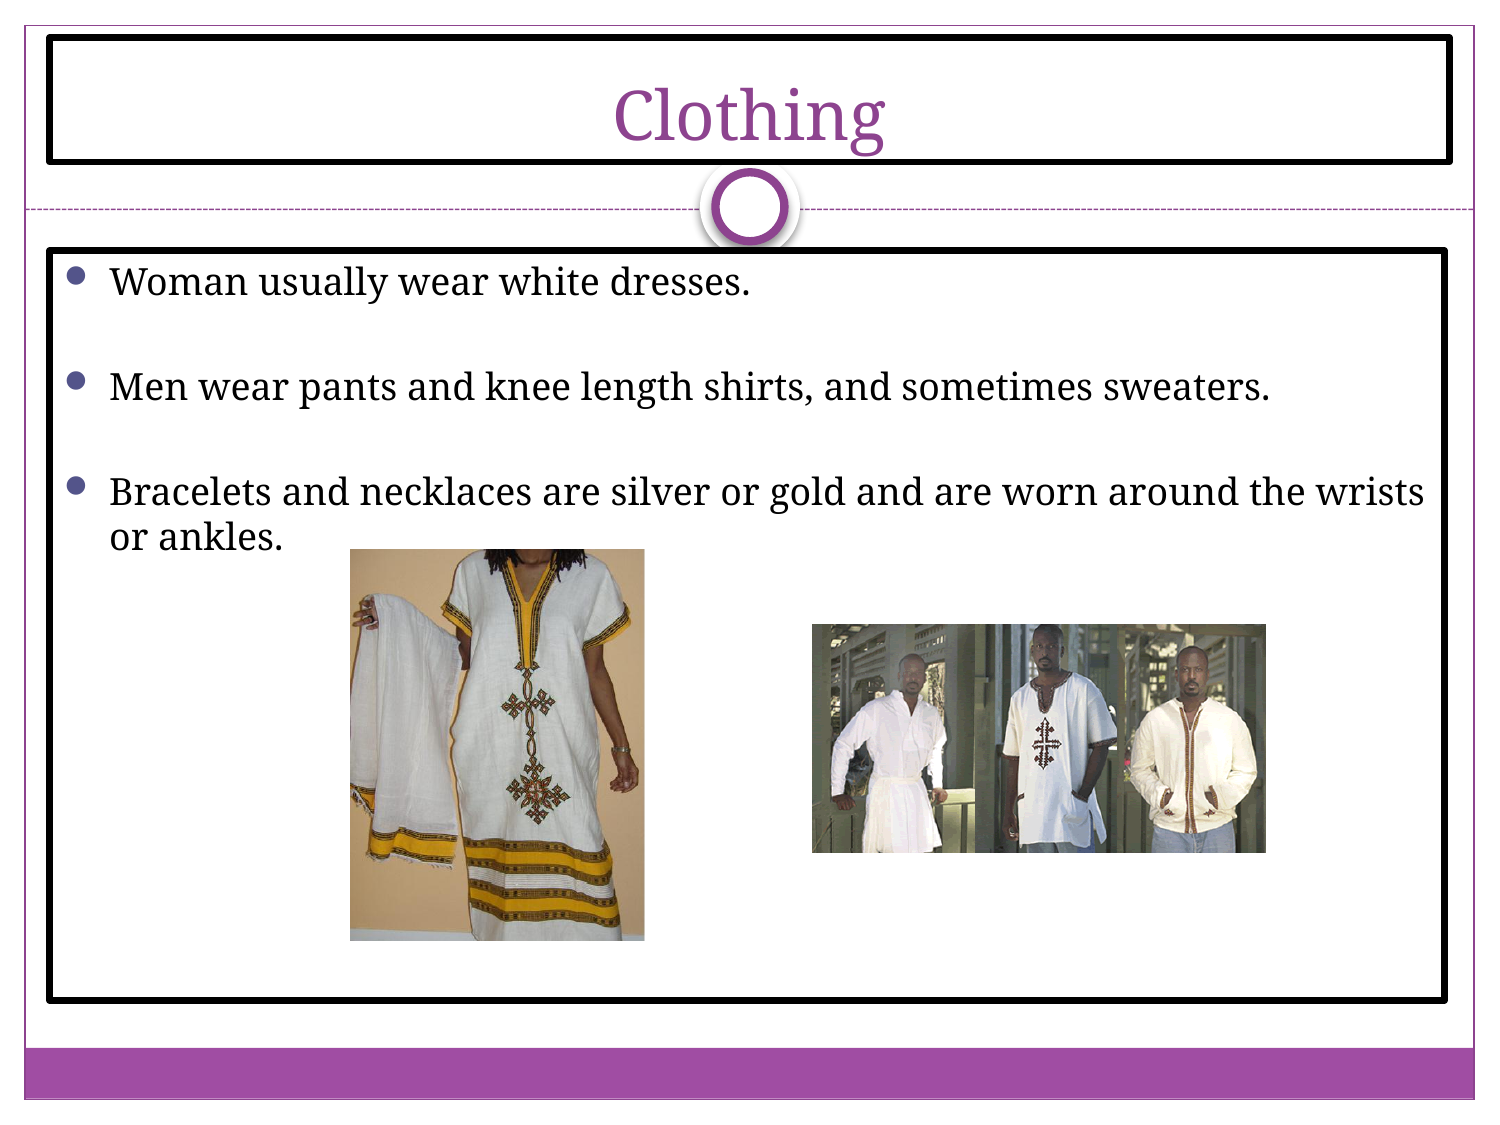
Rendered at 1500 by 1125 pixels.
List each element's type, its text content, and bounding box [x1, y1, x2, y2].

picture [349, 549, 645, 941]
picture [812, 624, 1266, 854]
list Woman usually wear white dresses. Men wear pants and knee length shirts, and sometimes sweaters. Bracelets and necklaces are silver or gold and are worn around the wrists or ankles. [46, 247, 1448, 1004]
title Clothing [46, 34, 1453, 165]
